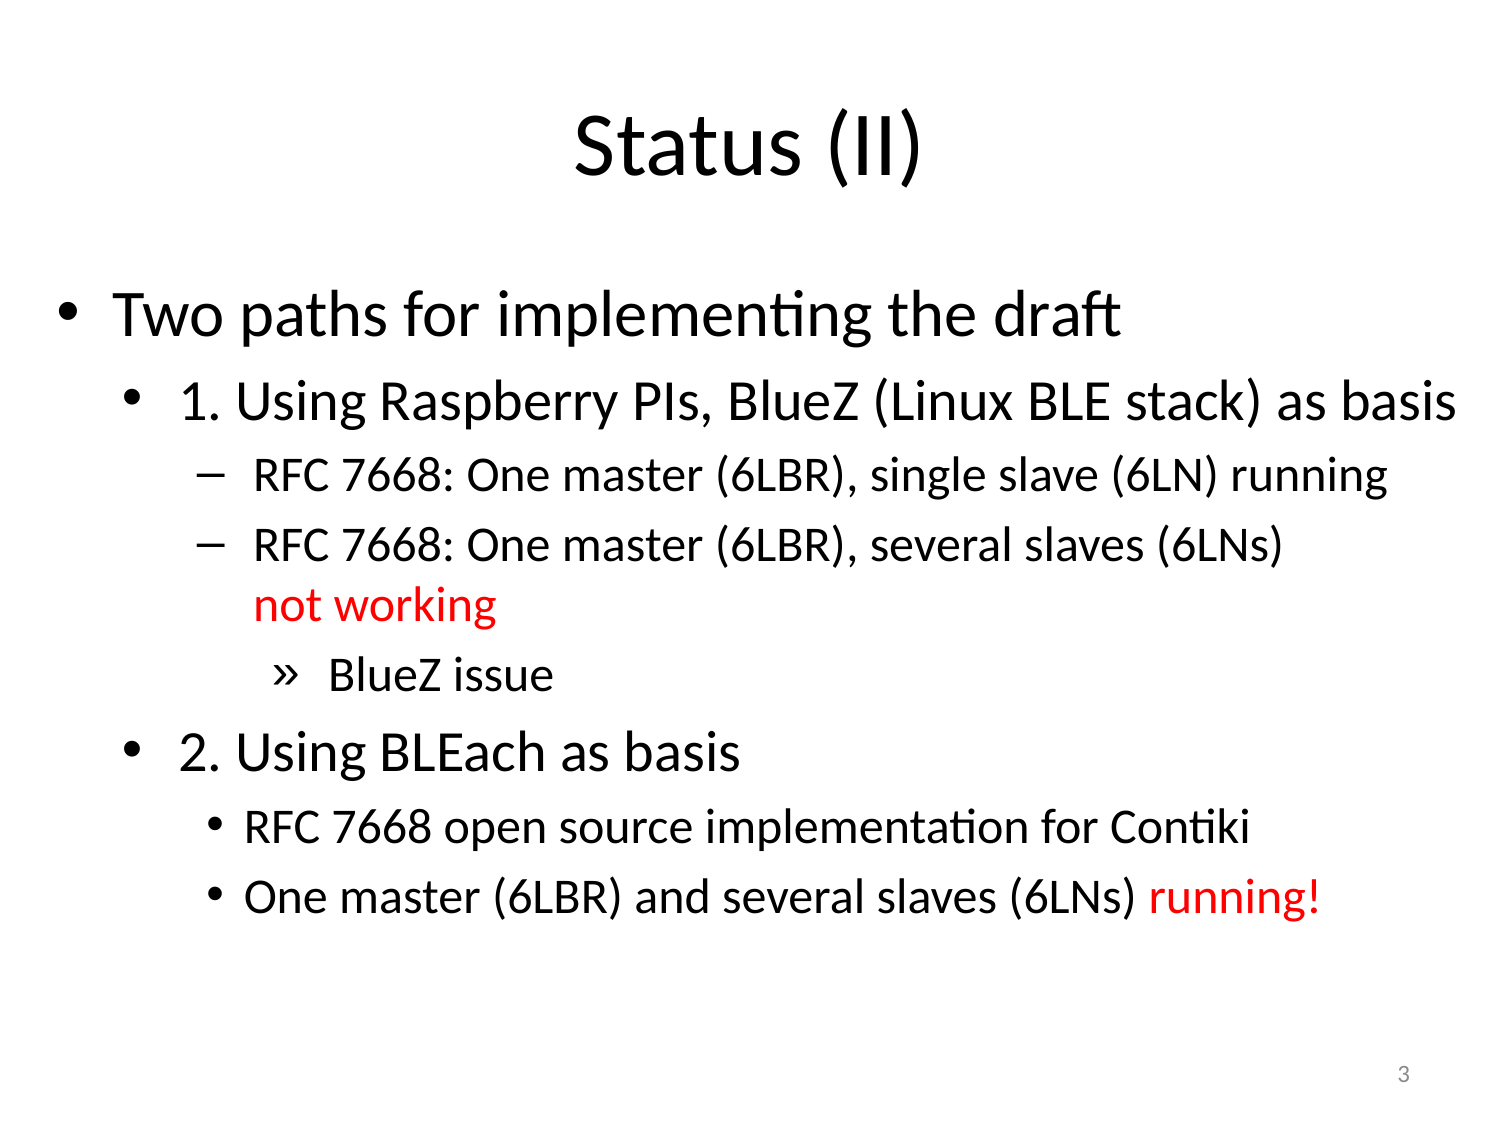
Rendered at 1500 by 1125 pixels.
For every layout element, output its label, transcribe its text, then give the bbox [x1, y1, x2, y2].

list Two paths for implementing the draft 1. Using Raspberry PIs, BlueZ (Linux BLE stack) as basis RFC 7668: One master (6LBR), single slave (6LN) running RFC 7668: One master (6LBR), several slaves (6LNs) not working BlueZ issue 2. Using BLEach as basis RFC 7668 open source implementation for Contiki One master (6LBR) and several slaves (6LNs) running! [41, 262, 1500, 1035]
title Status (II) [75, 45, 1425, 233]
slide_number 3 [1074, 1042, 1425, 1103]
